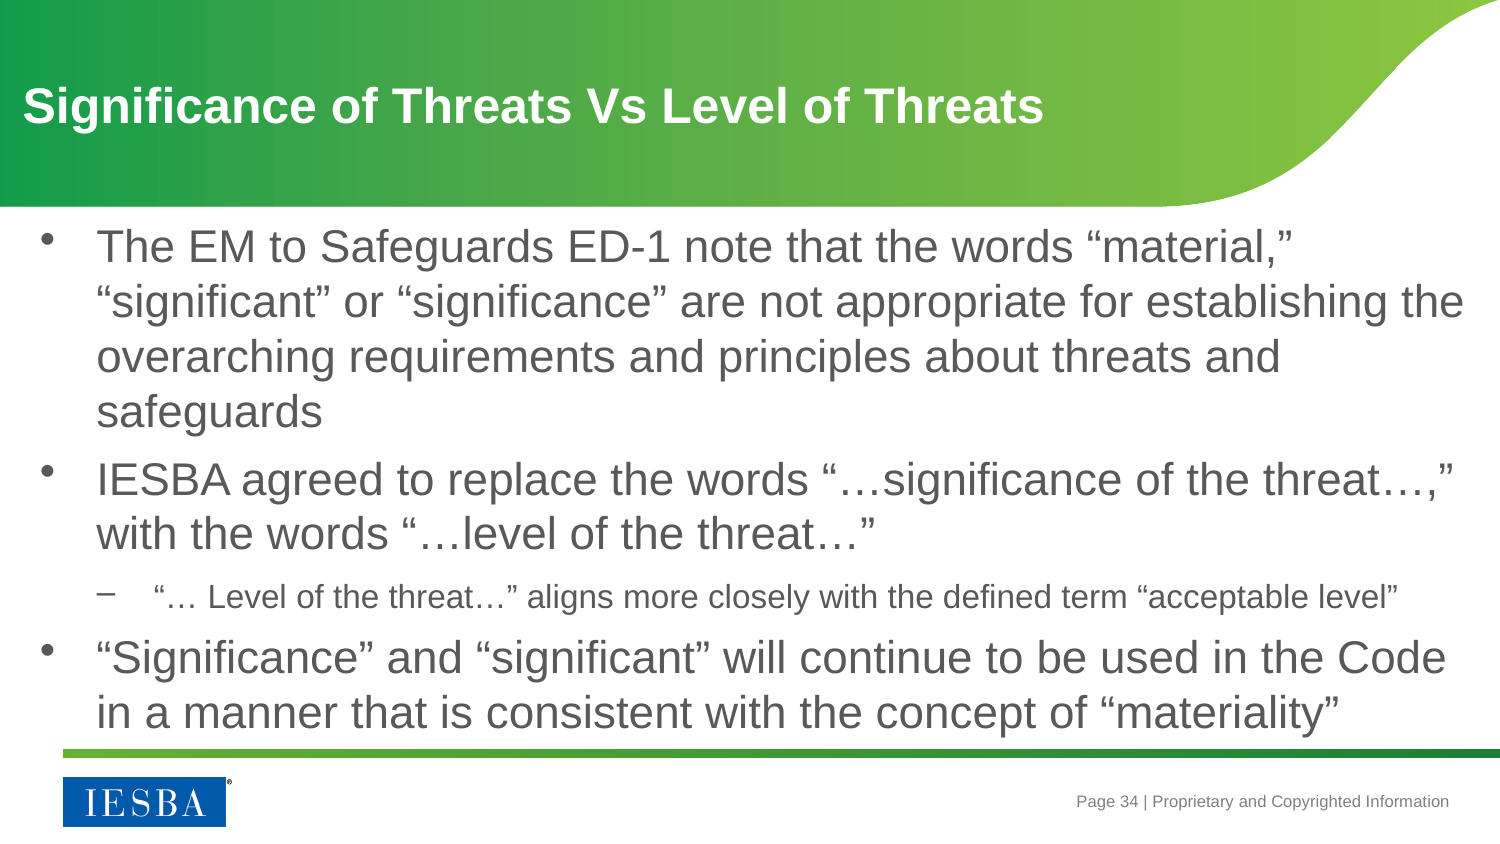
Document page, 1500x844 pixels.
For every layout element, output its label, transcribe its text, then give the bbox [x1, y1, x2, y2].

title Significance of Threats Vs Level of Threats [22, 46, 1373, 161]
picture [0, 0, 1500, 207]
picture [63, 777, 232, 827]
list The EM to Safeguards ED-1 note that the words “material,” “significant” or “significance” are not appropriate for establishing the overarching requirements and principles about threats and safeguards IESBA agreed to replace the words “…significance of the threat…,” with the words “…level of the threat…” “… Level of the threat…” aligns more closely with the defined term “acceptable level” “Significance” and “significant” will continue to be used in the Code in a manner that is consistent with the concept of “materiality” [24, 209, 1488, 736]
